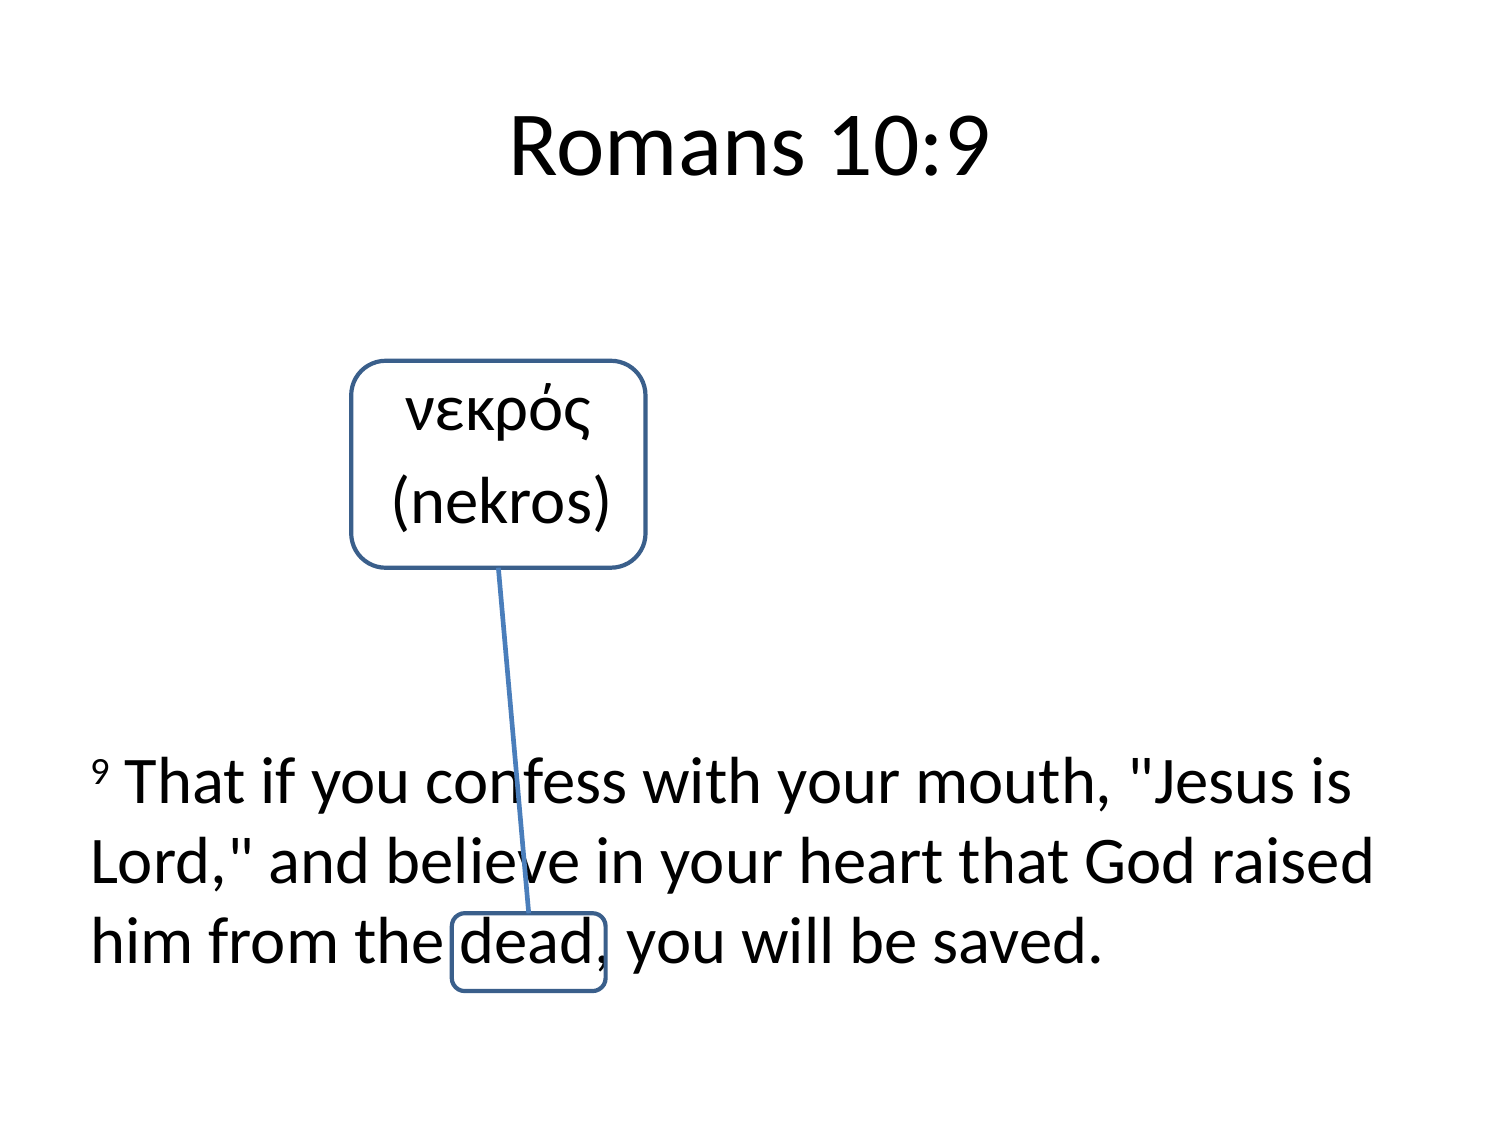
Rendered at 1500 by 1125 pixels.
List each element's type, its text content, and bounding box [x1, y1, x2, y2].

title Romans 10:9 [75, 45, 1425, 233]
text_box [449, 911, 608, 994]
text_box [349, 358, 648, 570]
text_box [498, 567, 529, 914]
list νεκρός (nekros) 9 That if you confess with your mouth, "Jesus is Lord," and believe in your heart that God raised him from the dead, you will be saved. [75, 262, 1425, 1005]
